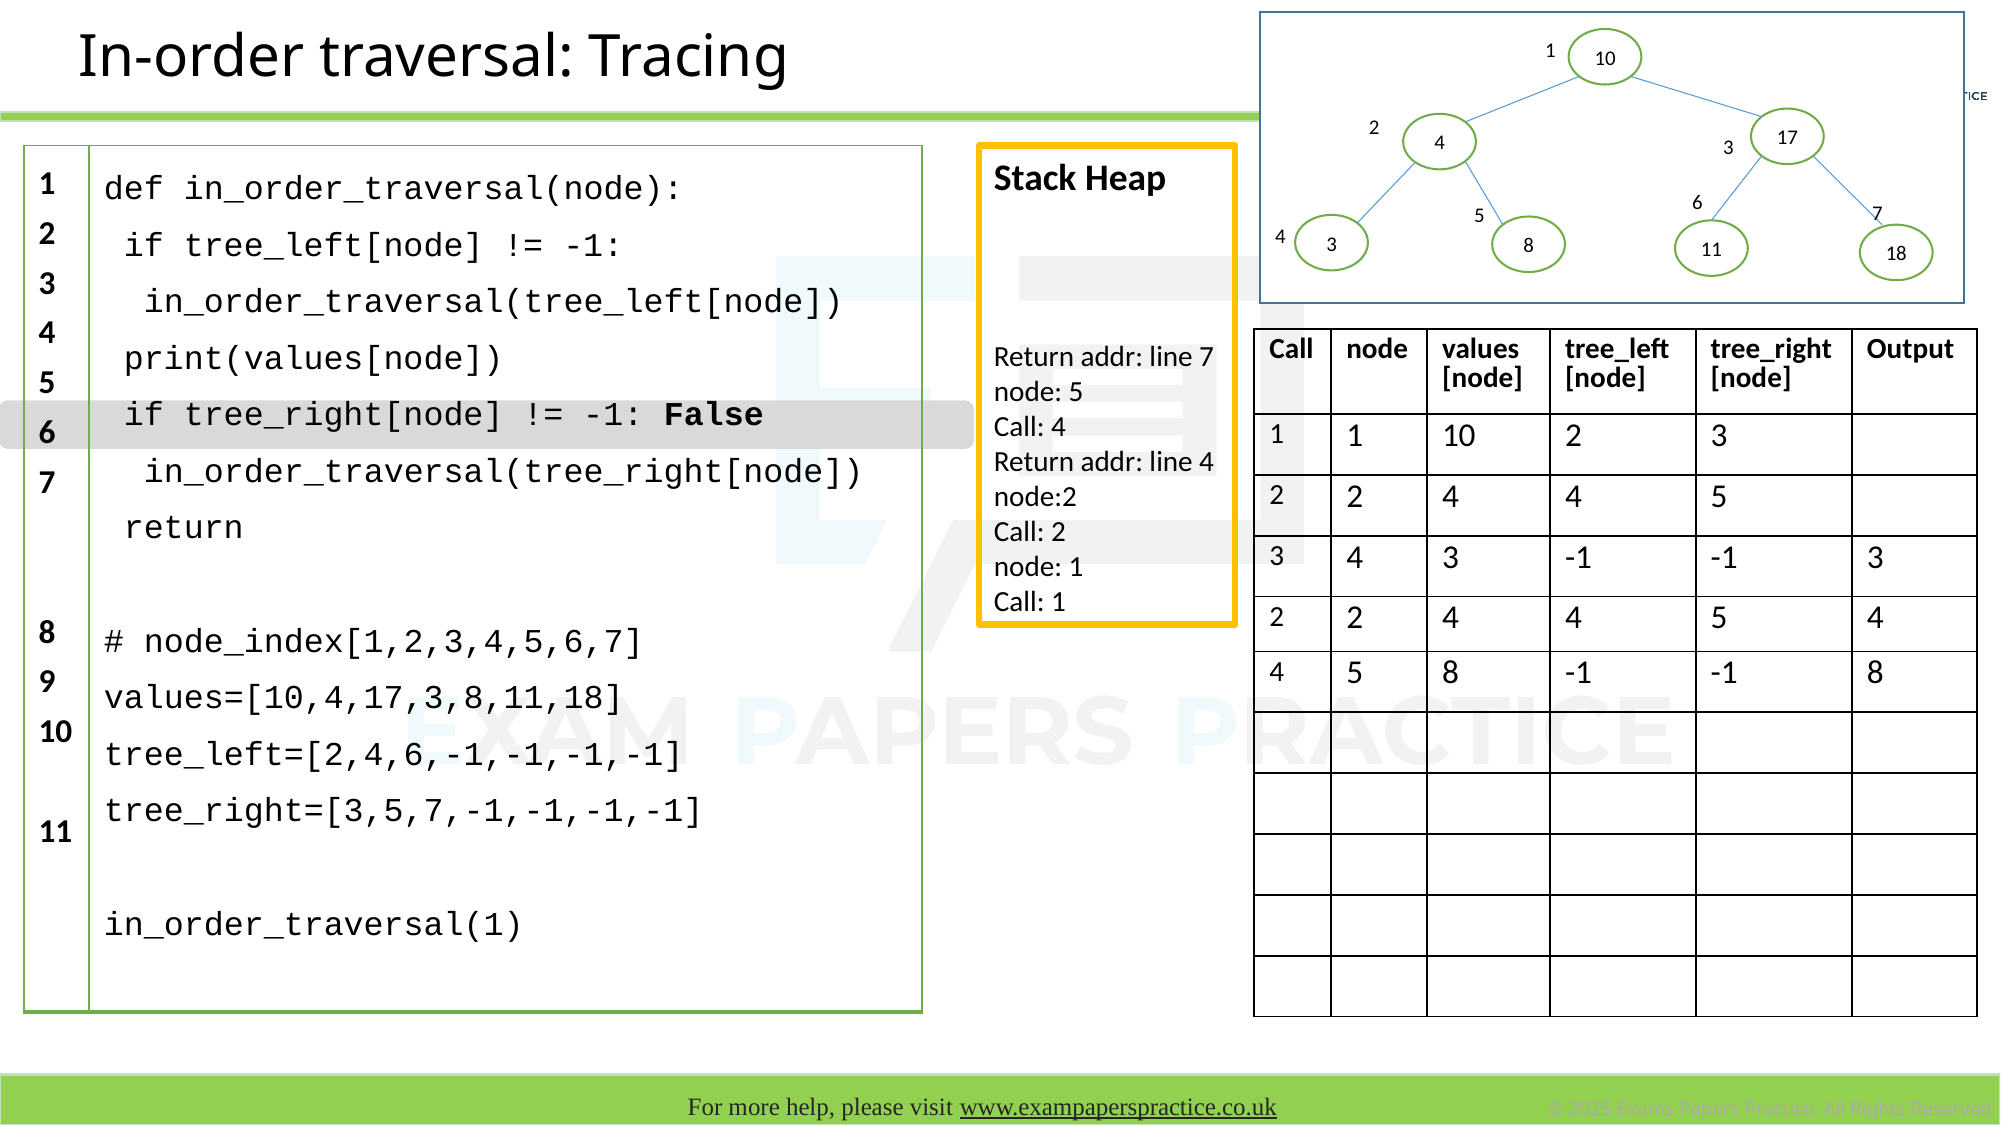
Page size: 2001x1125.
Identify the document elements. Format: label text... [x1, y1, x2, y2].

table_cell 8 [1853, 652, 1976, 711]
table_cell [1853, 713, 1976, 772]
table_cell [1332, 713, 1426, 772]
table_cell [1697, 896, 1851, 955]
table_cell -1 [1551, 537, 1695, 596]
table_cell [1332, 774, 1426, 833]
table_cell [1332, 835, 1426, 894]
table_cell -1 [1697, 652, 1851, 711]
table_cell [1255, 835, 1330, 894]
table_cell [1332, 896, 1426, 955]
table_cell 2 [1255, 597, 1330, 651]
table_cell 2 [1551, 415, 1695, 474]
text_box Stack Heap Return addr: line 7 node: 5 Call: 4 Return addr: line 4 node:2 Call: 2 node: 1 Call: 1 [979, 145, 1236, 625]
table_cell [1255, 896, 1330, 955]
table_cell 1 [1255, 415, 1330, 474]
table_cell [1853, 476, 1976, 535]
table_cell [1697, 957, 1851, 1016]
table_cell [1428, 957, 1549, 1016]
table_cell 1 [1332, 415, 1426, 474]
table_cell 2 [1255, 476, 1330, 535]
table_cell [1428, 835, 1549, 894]
table_cell 4 [1332, 537, 1426, 596]
text_box [923, 400, 974, 449]
table_header Call [1255, 330, 1330, 413]
table_cell [1551, 713, 1695, 772]
table_cell [1853, 896, 1976, 955]
table_cell [1255, 957, 1330, 1016]
table_cell 5 [1697, 476, 1851, 535]
table_header values [node] [1428, 330, 1549, 413]
table_cell -1 [1551, 652, 1695, 711]
table_cell [1428, 713, 1549, 772]
table_cell [1332, 957, 1426, 1016]
table_cell [1853, 957, 1976, 1016]
table_cell 4 [1255, 652, 1330, 711]
table_header tree_right [node] [1697, 330, 1851, 413]
table_cell 3 [1697, 415, 1851, 474]
table_cell 8 [1428, 652, 1549, 711]
table_header 1 2 3 4 5 6 7 8 9 10 11 [25, 146, 88, 1010]
table_cell 2 [1332, 597, 1426, 651]
table_cell [1551, 896, 1695, 955]
table_cell [1551, 835, 1695, 894]
table_cell [1697, 774, 1851, 833]
table_cell 5 [1697, 597, 1851, 651]
table_cell [1697, 835, 1851, 894]
table_cell 10 [1428, 415, 1549, 474]
table_header tree_left [node] [1551, 330, 1695, 413]
table_cell [1428, 896, 1549, 955]
table_cell 4 [1428, 597, 1549, 651]
table_cell [1255, 713, 1330, 772]
table_header node [1332, 330, 1426, 413]
table_header Output [1853, 330, 1976, 413]
table_cell [1255, 774, 1330, 833]
title In-order traversal: Tracing [63, 9, 1405, 106]
table_cell [1853, 415, 1976, 474]
table_cell 3 [1853, 537, 1976, 596]
text_box [0, 400, 23, 449]
table_cell [1551, 774, 1695, 833]
table_cell [1853, 835, 1976, 894]
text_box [1260, 12, 1965, 303]
table_cell [1697, 713, 1851, 772]
table_header def in_order_traversal(node): if tree_left[node] != -1: in_order_traversal(tree_left[node]) print(values[node]) if tree_right[node] != -1: False in_order_traversal(tree_right[node]) return # node_index[1,2,3,4,5,6,7] values=[10,4,17,3,8,11,18] tree_left=[2,4,6,-1,-1,-1,-1] tree_right=[3,5,7,-1,-1,-1,-1] in_order_traversal(1) [90, 146, 921, 1010]
table_cell 5 [1332, 652, 1426, 711]
table_cell [1551, 957, 1695, 1016]
table_cell [1428, 774, 1549, 833]
table_cell [1853, 774, 1976, 833]
table_cell -1 [1697, 537, 1851, 596]
table_cell 4 [1551, 597, 1695, 651]
table_cell 3 [1428, 537, 1549, 596]
table_cell 4 [1428, 476, 1549, 535]
table_cell 4 [1551, 476, 1695, 535]
table_cell 3 [1255, 537, 1330, 596]
table_cell 4 [1853, 597, 1976, 651]
table_cell 2 [1332, 476, 1426, 535]
